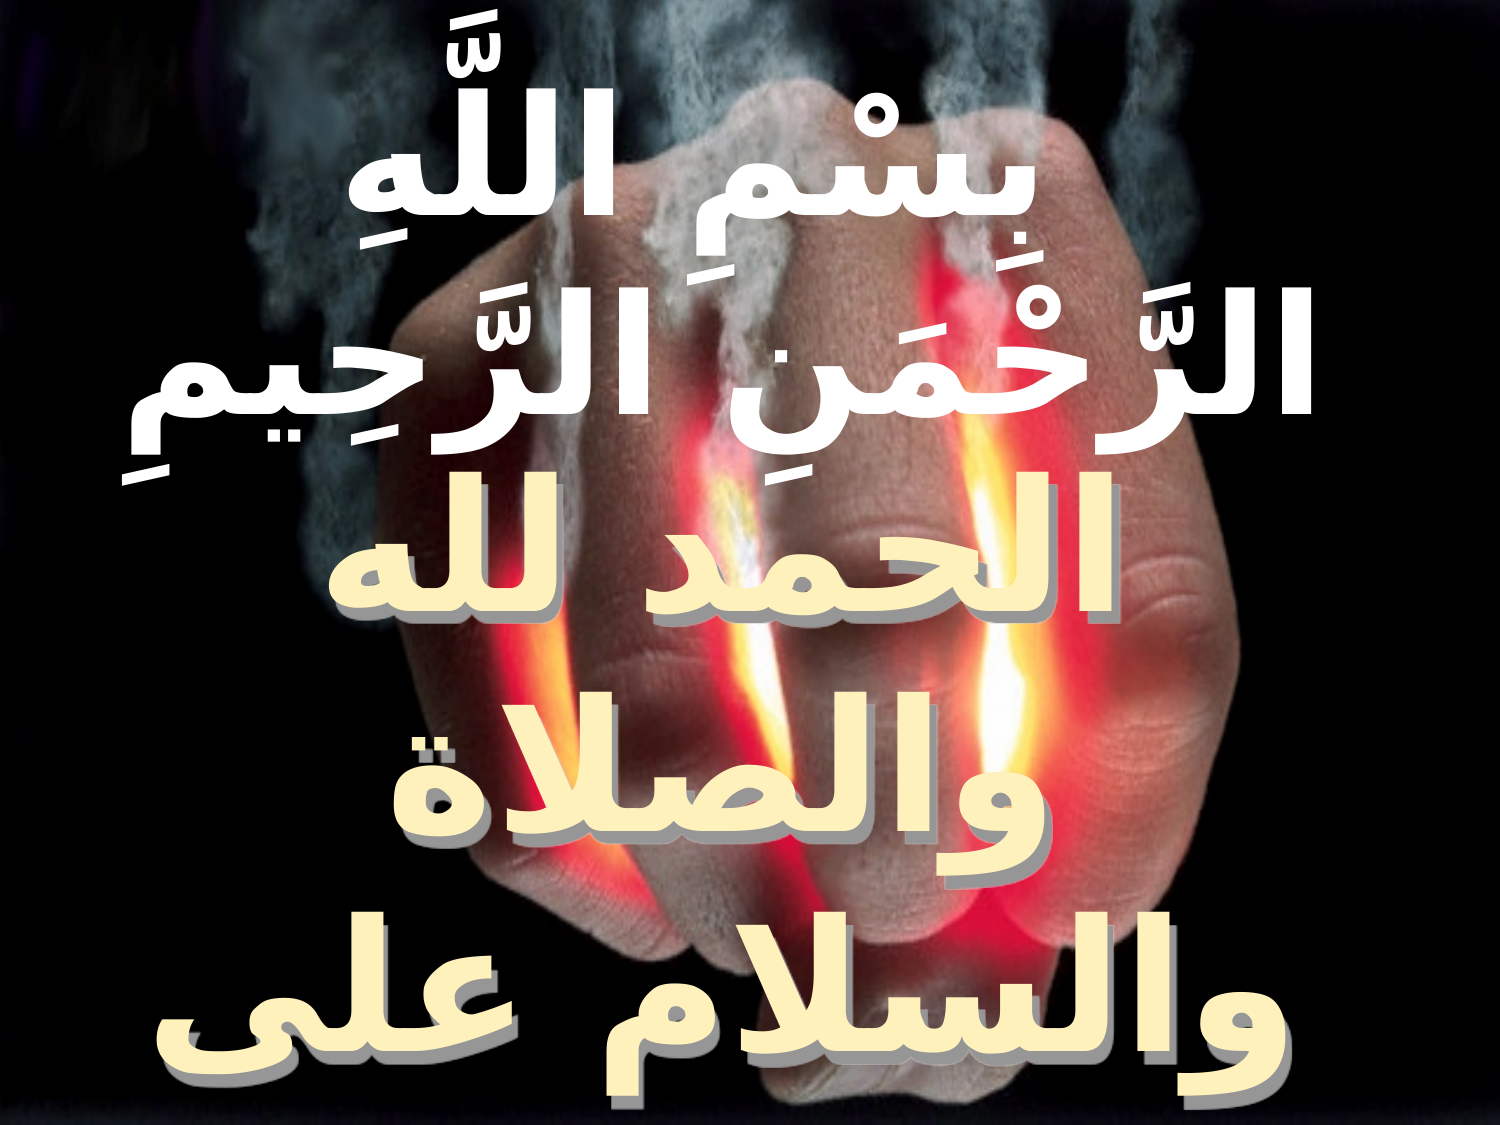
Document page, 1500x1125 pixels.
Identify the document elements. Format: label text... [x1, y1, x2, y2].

picture [0, 0, 1500, 1125]
title بِسْمِ اللَّهِ الرَّحْمَنِ الرَّحِيمِ [0, 54, 1388, 443]
subtitle الحمد لله والصلاة والسلام على من لا نبي بعده [41, 420, 1405, 734]
